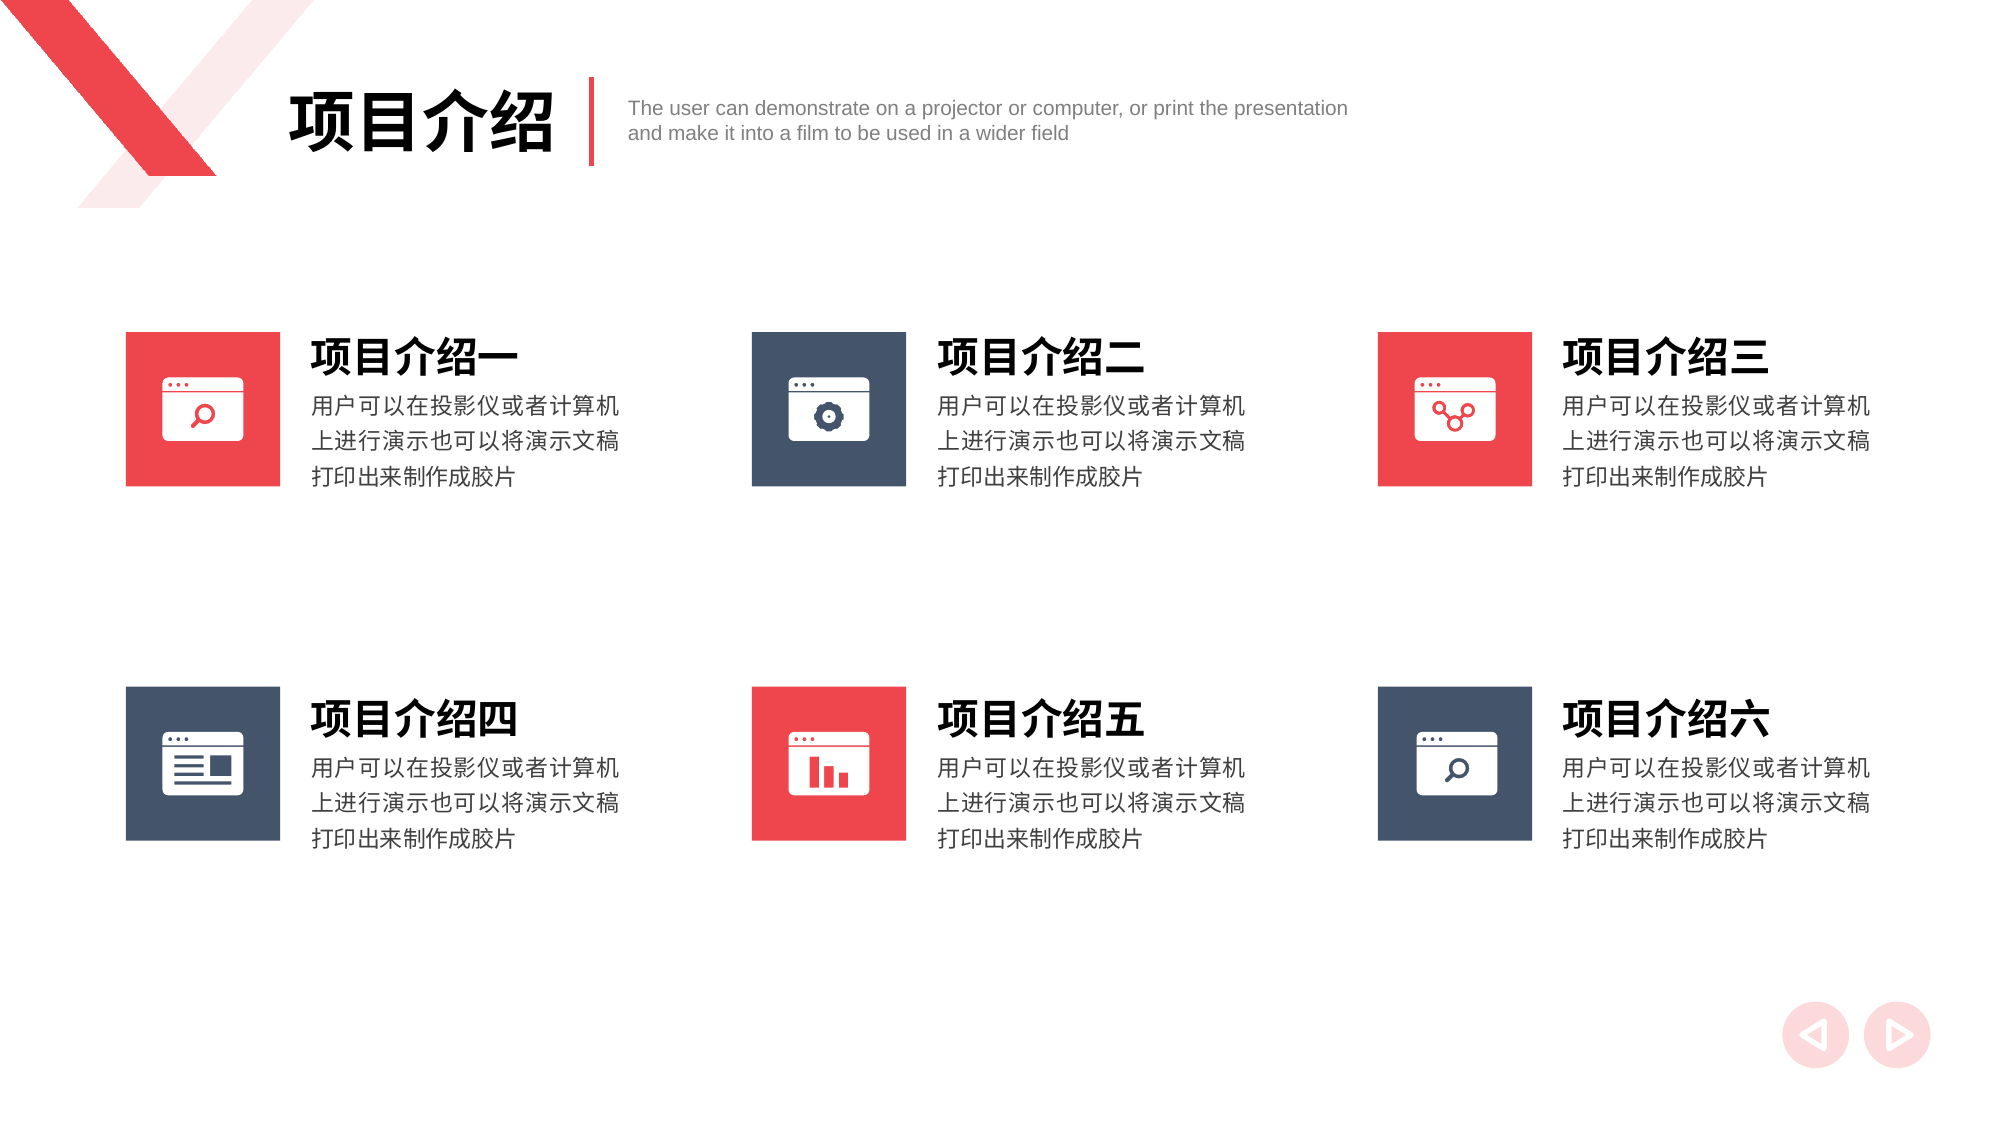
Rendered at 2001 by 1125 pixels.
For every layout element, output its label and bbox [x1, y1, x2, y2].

text_box [1547, 675, 1886, 861]
text_box [296, 313, 635, 499]
text_box [125, 332, 281, 487]
text_box [125, 686, 281, 841]
text_box [922, 313, 1262, 499]
text_box [296, 675, 635, 861]
text_box [922, 675, 1262, 861]
text_box [751, 686, 907, 841]
text_box [1377, 332, 1533, 487]
text_box [751, 332, 907, 487]
text_box [1547, 313, 1886, 499]
text_box [0, 0, 1368, 209]
text_box [1377, 686, 1533, 841]
